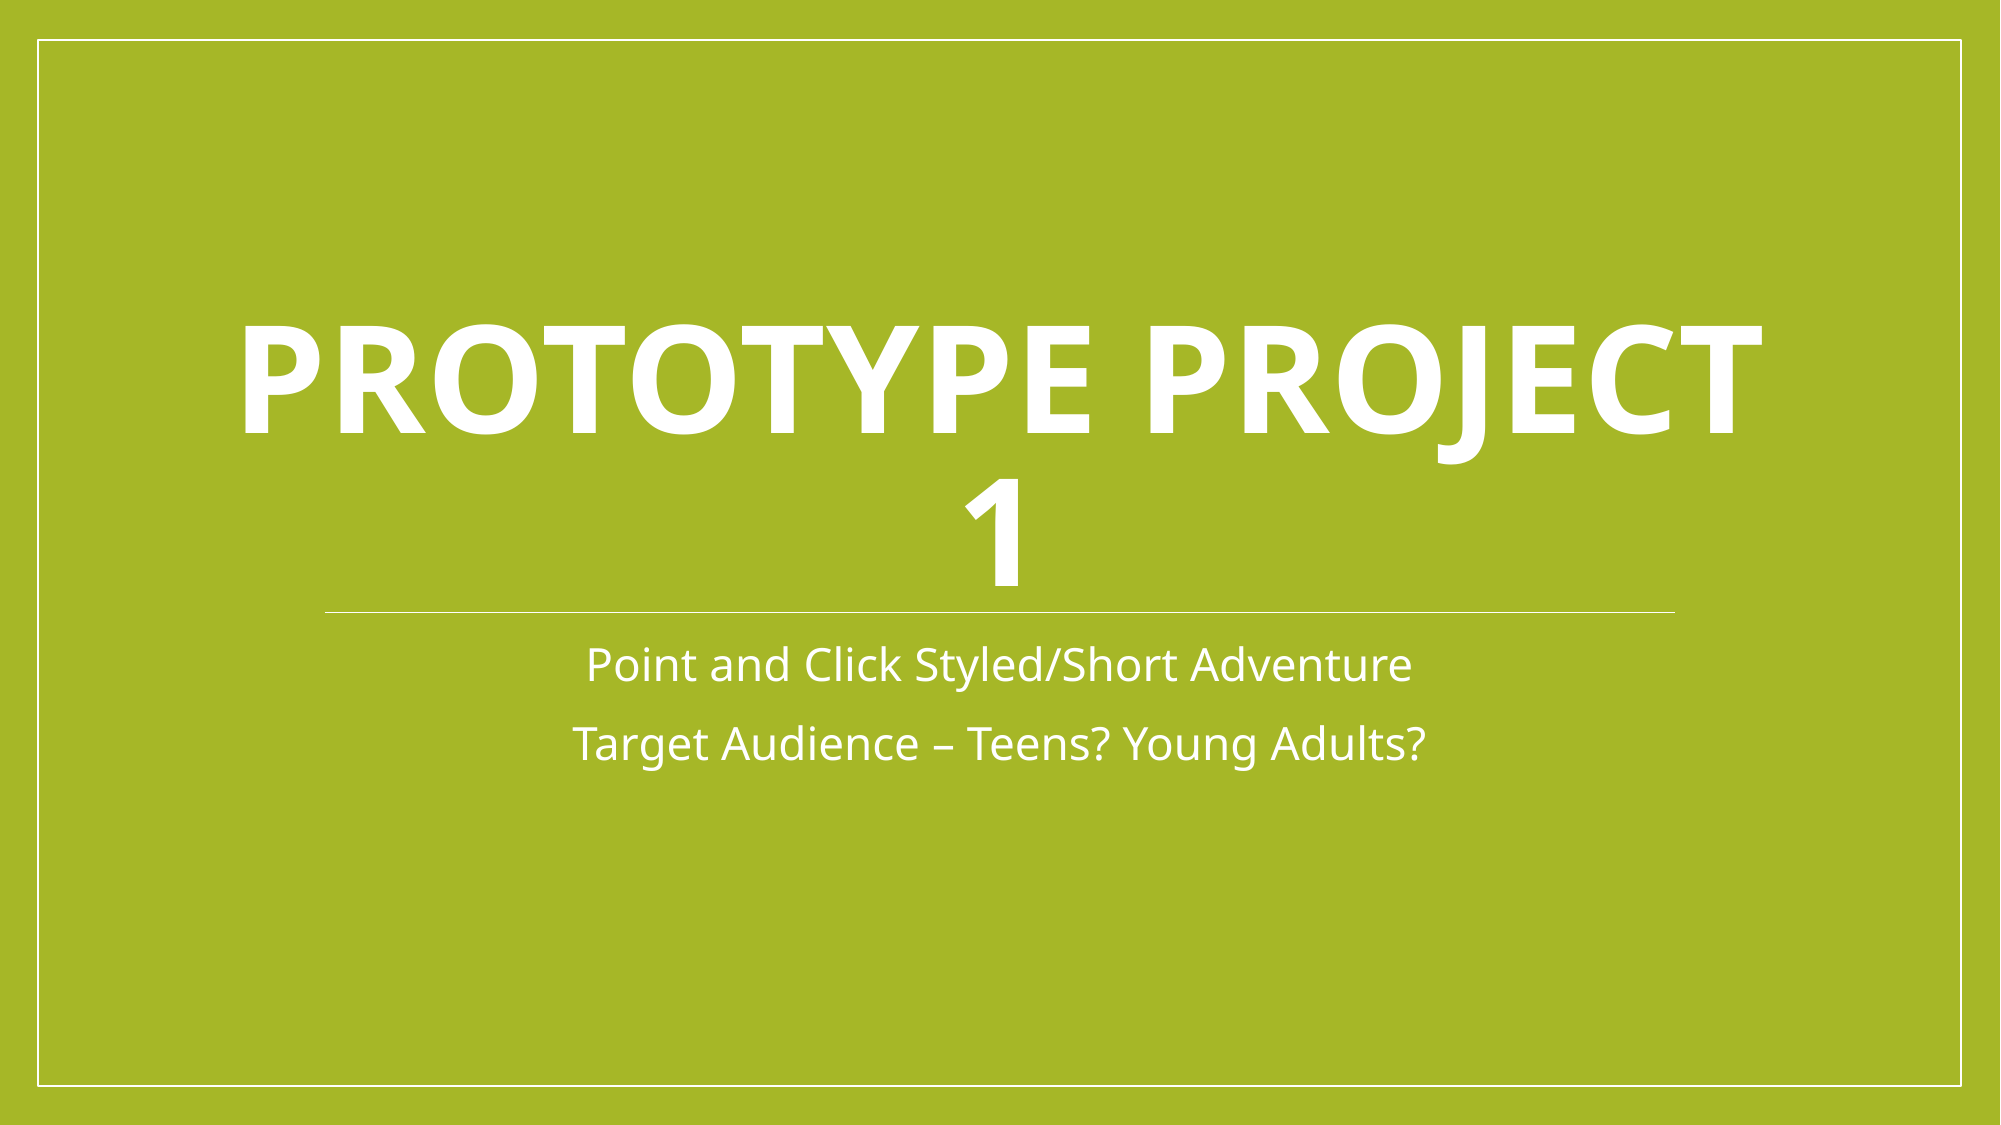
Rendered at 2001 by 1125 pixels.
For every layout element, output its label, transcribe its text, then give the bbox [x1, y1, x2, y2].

title Prototype Project 1 [182, 144, 1818, 625]
subtitle Point and Click Styled/Short Adventure Target Audience – Teens? Young Adults? [280, 634, 1719, 863]
